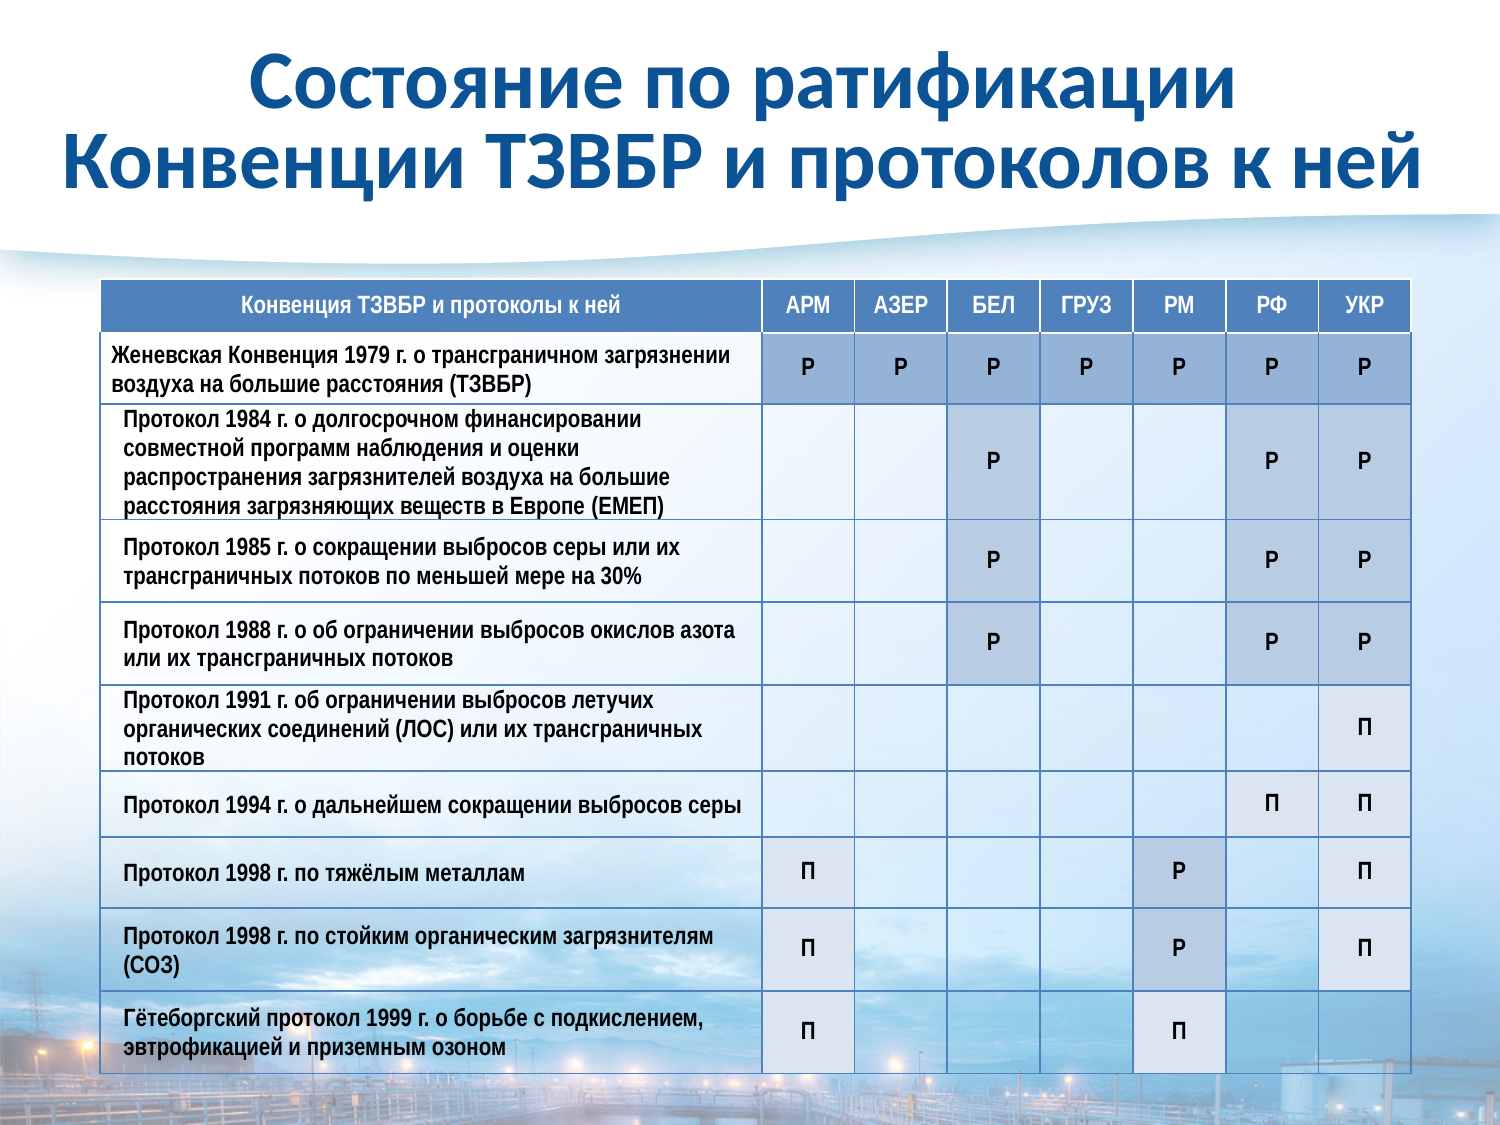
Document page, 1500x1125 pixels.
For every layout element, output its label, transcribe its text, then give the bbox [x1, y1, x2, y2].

table_cell Р [1134, 334, 1225, 403]
table_cell Р [855, 334, 946, 403]
table_cell Р [1227, 334, 1318, 403]
table_cell [1041, 603, 1132, 684]
table_cell [948, 686, 1039, 770]
table_cell Гётеборгский протокол 1999 г. о борьбе с подкислением, эвтрофикацией и приземным озоном [101, 992, 761, 1073]
table_cell [1041, 838, 1132, 907]
table_header РФ [1227, 280, 1318, 332]
table_cell [1134, 603, 1225, 684]
table_cell [763, 772, 854, 836]
table_cell П [1319, 909, 1410, 990]
table_cell Р [948, 405, 1039, 519]
table_cell Р [1134, 909, 1225, 990]
title Состояние по ратификации Конвенции ТЗВБР и протоколов к ней [41, 30, 1447, 219]
table_cell [763, 405, 854, 519]
table_cell [948, 909, 1039, 990]
table_cell П [763, 838, 854, 907]
table_cell [855, 909, 946, 990]
table_header АЗЕР [855, 280, 946, 332]
table_cell [1041, 772, 1132, 836]
table_cell [855, 686, 946, 770]
table_cell Р [1134, 838, 1225, 907]
table_cell Р [1319, 334, 1410, 403]
table_cell П [1134, 992, 1225, 1073]
table_cell [1227, 909, 1318, 990]
table_cell [855, 838, 946, 907]
table_cell Р [1319, 405, 1410, 519]
picture [0, 215, 1500, 1125]
table_cell Р [1319, 603, 1410, 684]
table_cell Протокол 1998 г. по стойким органическим загрязнителям (СОЗ) [101, 909, 761, 990]
table_cell [1041, 686, 1132, 770]
table_header АРМ [763, 280, 854, 332]
table_cell [763, 520, 854, 601]
table_cell [948, 992, 1039, 1073]
table_header УКР [1319, 280, 1410, 332]
table_cell [1227, 992, 1318, 1073]
table_cell [1041, 909, 1132, 990]
table_cell П [763, 909, 854, 990]
table_cell Р [1227, 603, 1318, 684]
table_cell [1041, 405, 1132, 519]
table_cell Протокол 1985 г. о сокращении выбросов серы или их трансграничных потоков по меньшей мере на 30% [101, 520, 761, 601]
table_cell П [1319, 772, 1410, 836]
table_cell [763, 603, 854, 684]
table_cell Протокол 1998 г. по тяжёлым металлам [101, 838, 761, 907]
table_header БЕЛ [948, 280, 1039, 332]
table_cell [855, 772, 946, 836]
table_cell Р [1227, 405, 1318, 519]
table_cell [1134, 686, 1225, 770]
table_cell Протокол 1991 г. об ограничении выбросов летучих органических соединений (ЛОС) или их трансграничных потоков [101, 686, 761, 770]
table_cell П [1319, 686, 1410, 770]
table_cell Р [1041, 334, 1132, 403]
table_cell [855, 992, 946, 1073]
table_cell Р [948, 603, 1039, 684]
table_cell П [1227, 772, 1318, 836]
table_cell [1134, 405, 1225, 519]
table_cell Р [1319, 520, 1410, 601]
table_cell [1134, 772, 1225, 836]
table_cell П [763, 992, 854, 1073]
table_header ГРУЗ [1041, 280, 1132, 332]
table_cell [1319, 992, 1410, 1073]
table_cell [855, 603, 946, 684]
table_cell Протокол 1988 г. о об ограничении выбросов окислов азота или их трансграничных потоков [101, 603, 761, 684]
table_cell [948, 838, 1039, 907]
table_header РМ [1134, 280, 1225, 332]
table_cell [948, 772, 1039, 836]
table_cell Протокол 1994 г. о дальнейшем сокращении выбросов серы [101, 772, 761, 836]
table_cell [1227, 686, 1318, 770]
table_cell [763, 686, 854, 770]
table_cell Женевская Конвенция 1979 г. о трансграничном загрязнении воздуха на большие расстояния (ТЗВБР) [101, 334, 761, 403]
table_header Конвенция ТЗВБР и протоколы к ней [101, 280, 761, 332]
table_cell Р [948, 520, 1039, 601]
table_cell [855, 520, 946, 601]
table_cell [1041, 992, 1132, 1073]
table_cell [1227, 838, 1318, 907]
table_cell [855, 405, 946, 519]
table_cell Р [1227, 520, 1318, 601]
table_cell [1041, 520, 1132, 601]
table_cell Протокол 1984 г. о долгосрочном финансировании совместной программ наблюдения и оценки распространения загрязнителей воздуха на большие расстояния загрязняющих веществ в Европе (ЕМЕП) [101, 405, 761, 519]
table_cell Р [948, 334, 1039, 403]
table_cell [1134, 520, 1225, 601]
table_cell П [1319, 838, 1410, 907]
table_cell Р [763, 334, 854, 403]
